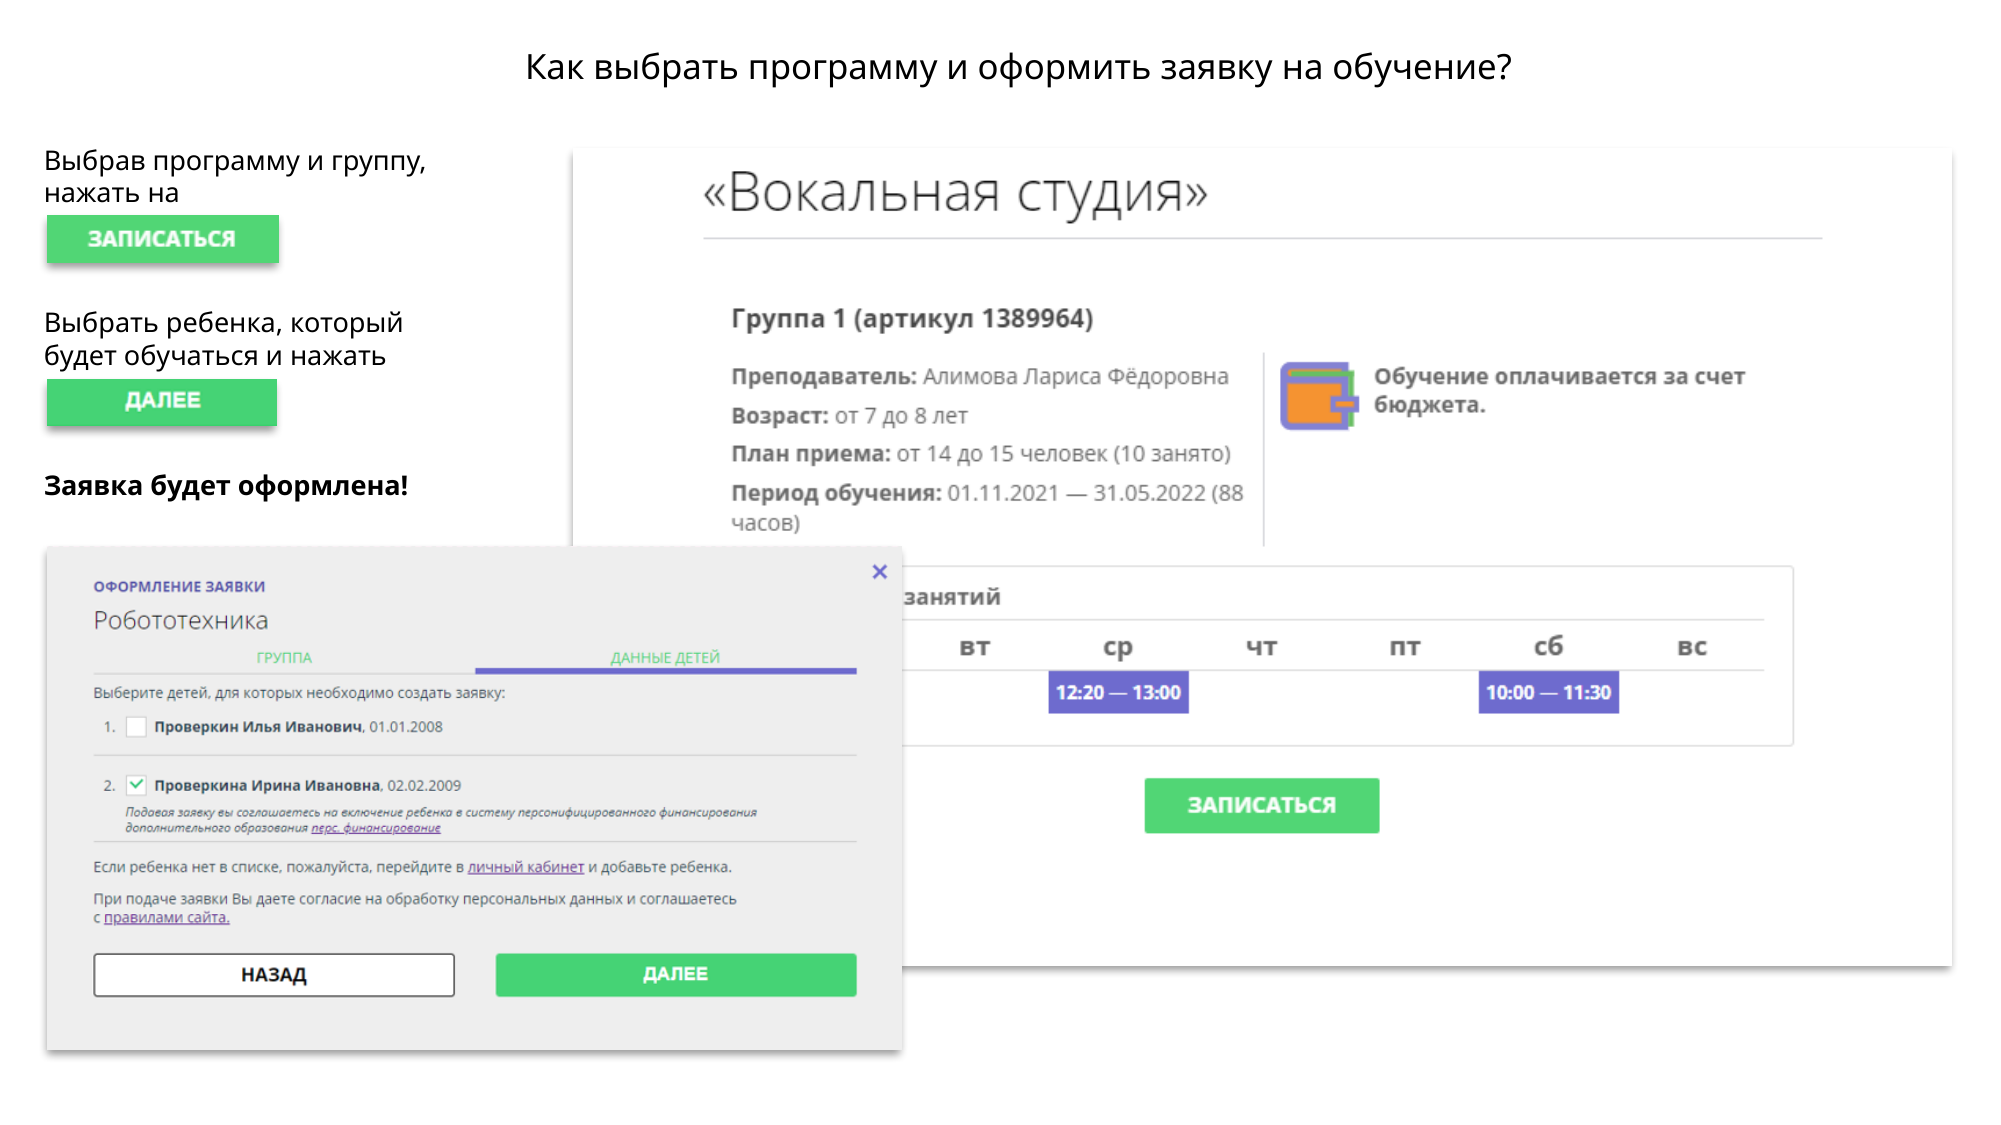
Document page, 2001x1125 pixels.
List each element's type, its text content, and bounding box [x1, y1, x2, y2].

picture [47, 379, 277, 427]
title Как выбрать программу и оформить заявку на обучение? [75, 41, 1962, 95]
picture [47, 148, 1952, 1050]
picture [47, 215, 279, 263]
text_box Выбрав программу и группу, нажать на Выбрать ребенка, который будет обучаться и нажать Заявка будет оформлена! [29, 135, 497, 508]
